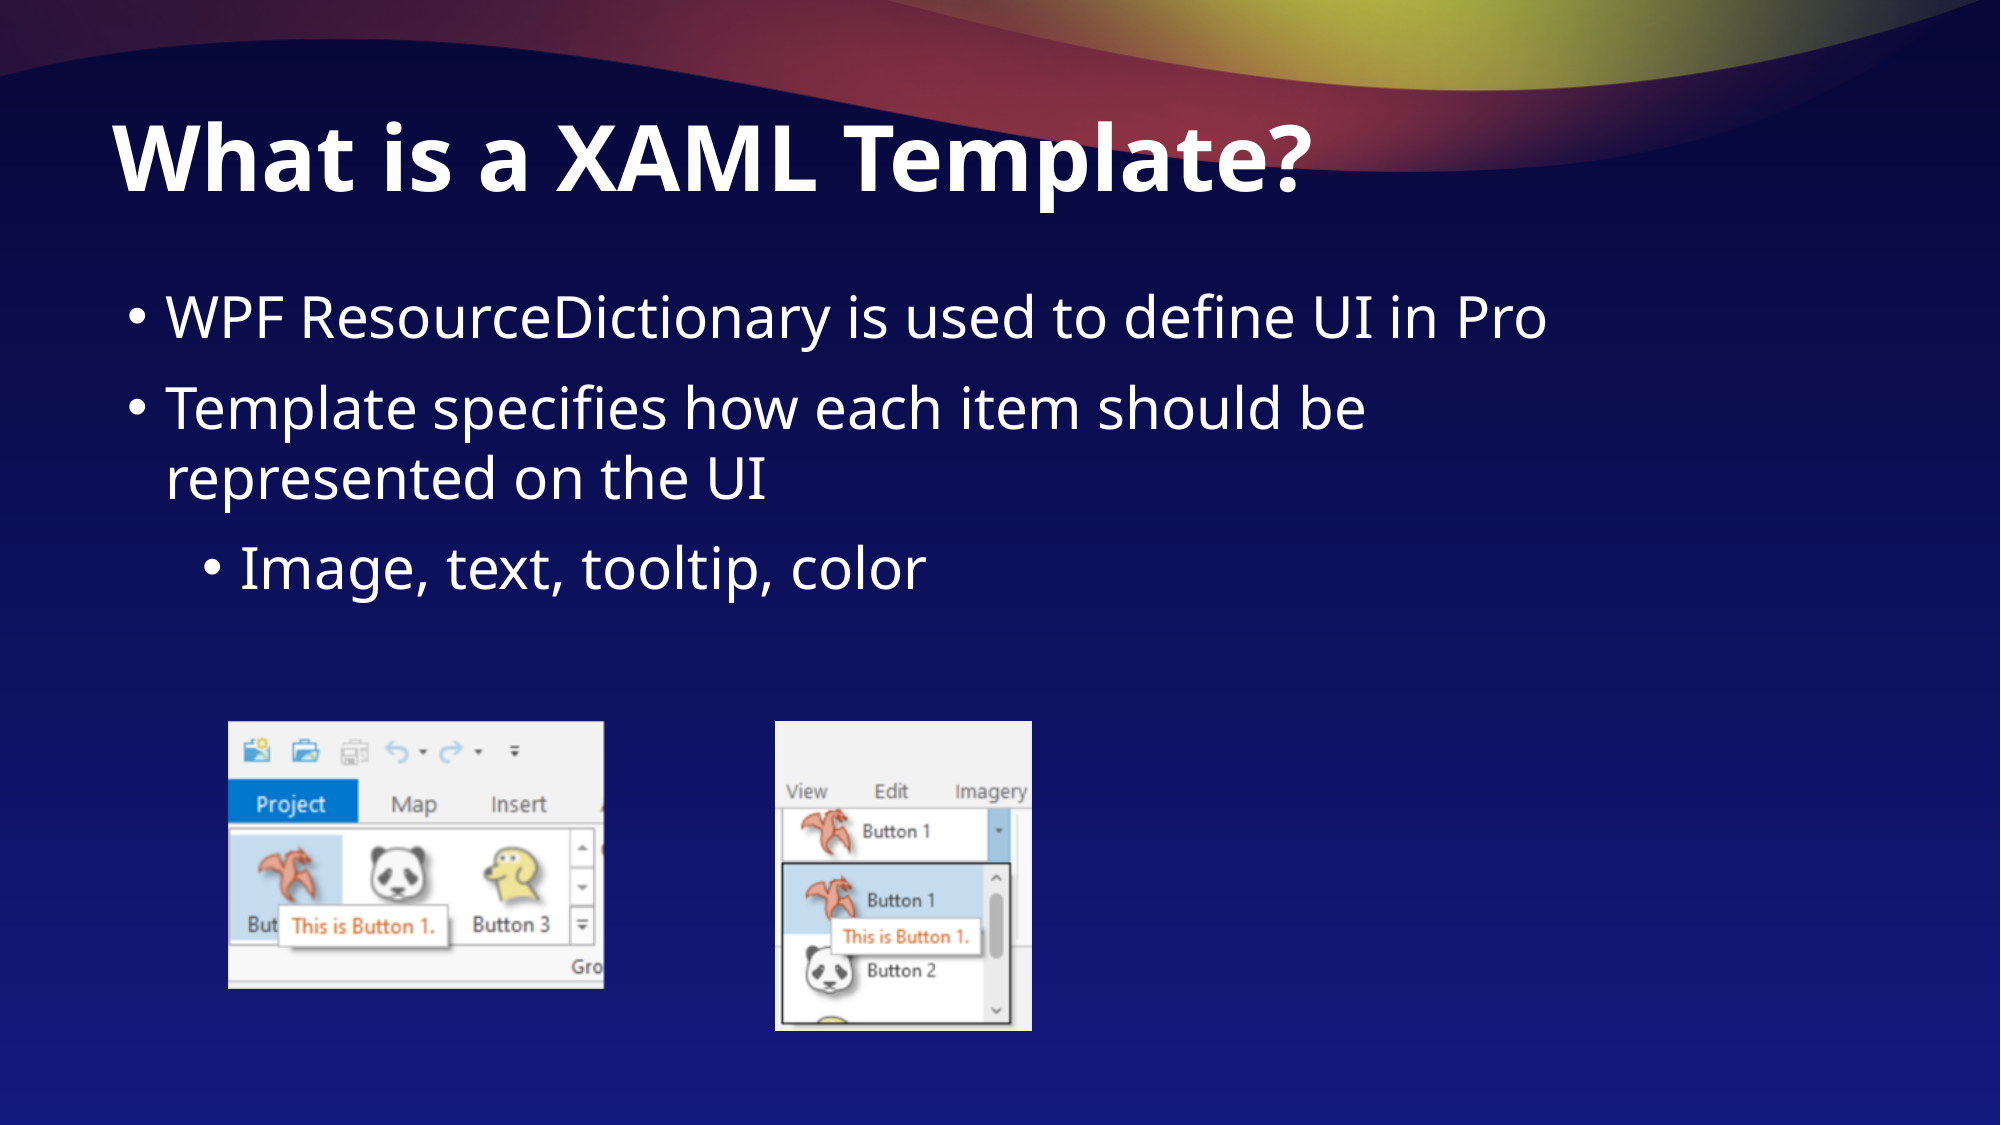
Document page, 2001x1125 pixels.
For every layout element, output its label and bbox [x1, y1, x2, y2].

picture [775, 720, 1032, 1031]
text_box [0, 0, 2000, 1125]
picture [227, 720, 607, 989]
